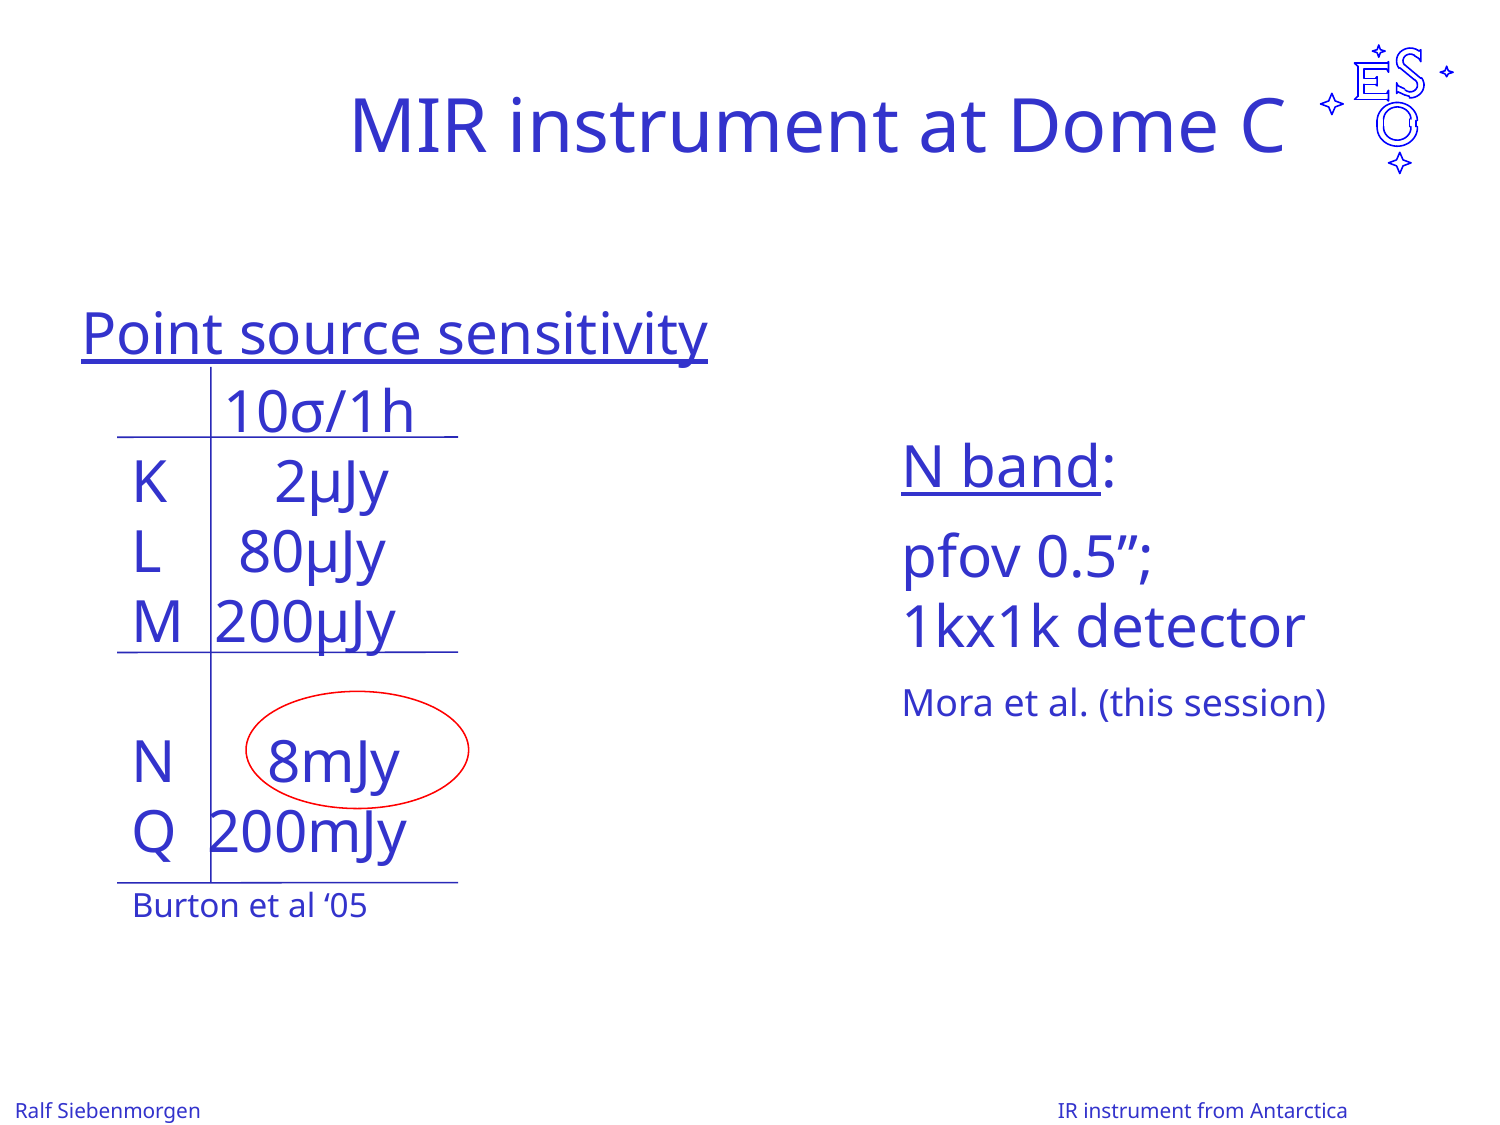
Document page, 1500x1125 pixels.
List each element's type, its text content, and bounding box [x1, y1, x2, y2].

text_box Point source sensitivity [51, 289, 724, 374]
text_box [116, 366, 459, 938]
text_box [462, 730, 469, 770]
text_box MIR instrument at Dome C [333, 70, 1322, 175]
text_box N band: pfov 0.5”; 1kx1k detector Mora et al. (this session) [886, 421, 1342, 802]
